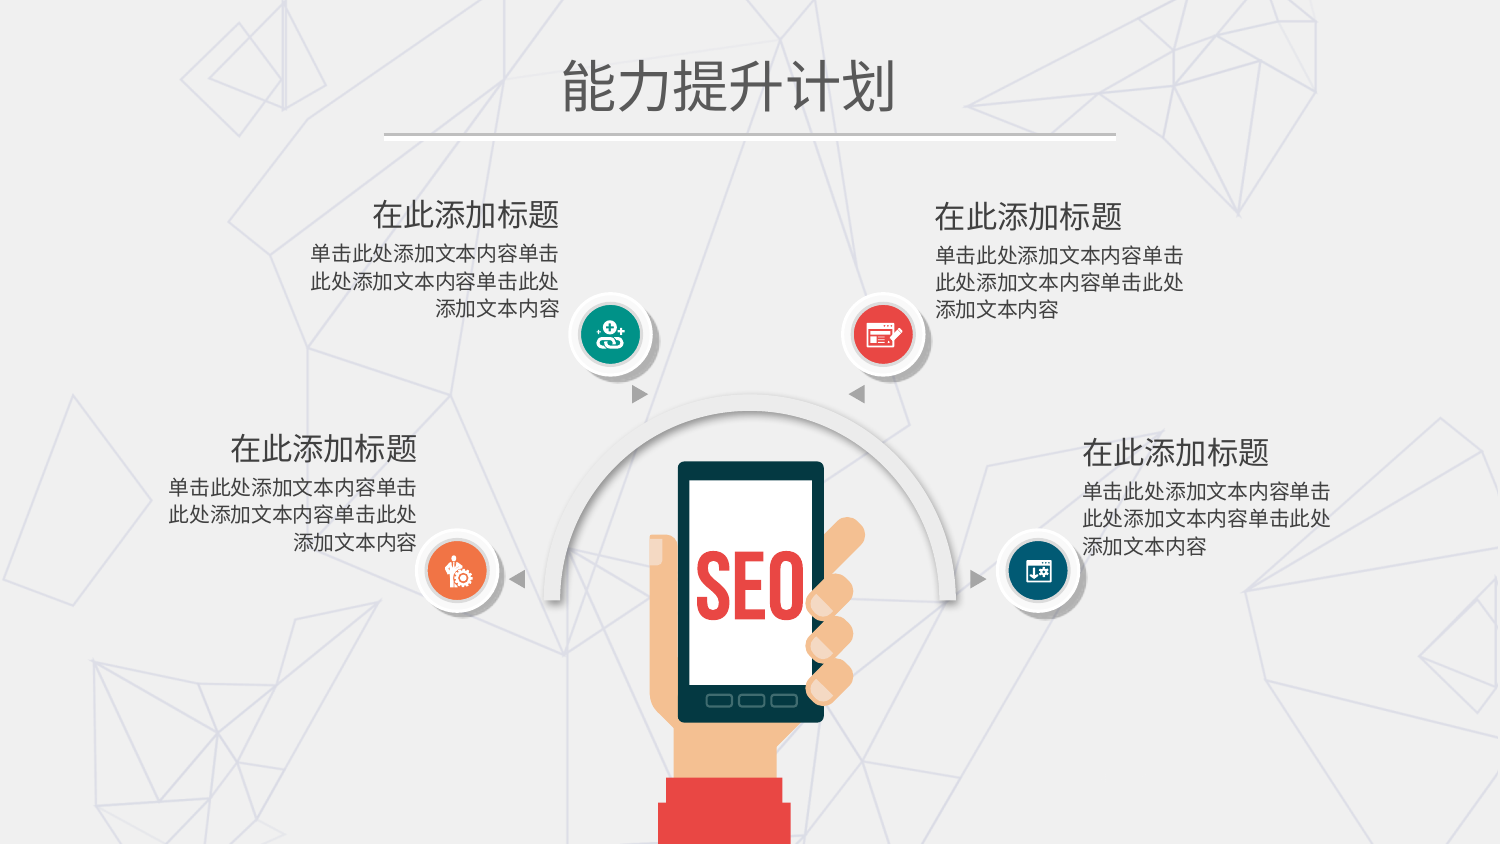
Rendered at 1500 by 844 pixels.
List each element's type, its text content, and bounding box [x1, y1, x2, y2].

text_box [416, 529, 498, 612]
text_box [969, 568, 989, 591]
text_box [842, 293, 924, 376]
picture [0, 0, 1498, 844]
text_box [997, 529, 1079, 612]
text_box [920, 189, 1217, 331]
text_box [506, 568, 526, 591]
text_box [647, 461, 867, 844]
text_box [1067, 425, 1364, 567]
title 能力提升计划 [280, 51, 1178, 136]
text_box [846, 383, 866, 406]
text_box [569, 293, 652, 376]
text_box [631, 383, 651, 406]
text_box [542, 393, 957, 602]
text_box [278, 188, 575, 330]
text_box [136, 421, 433, 564]
